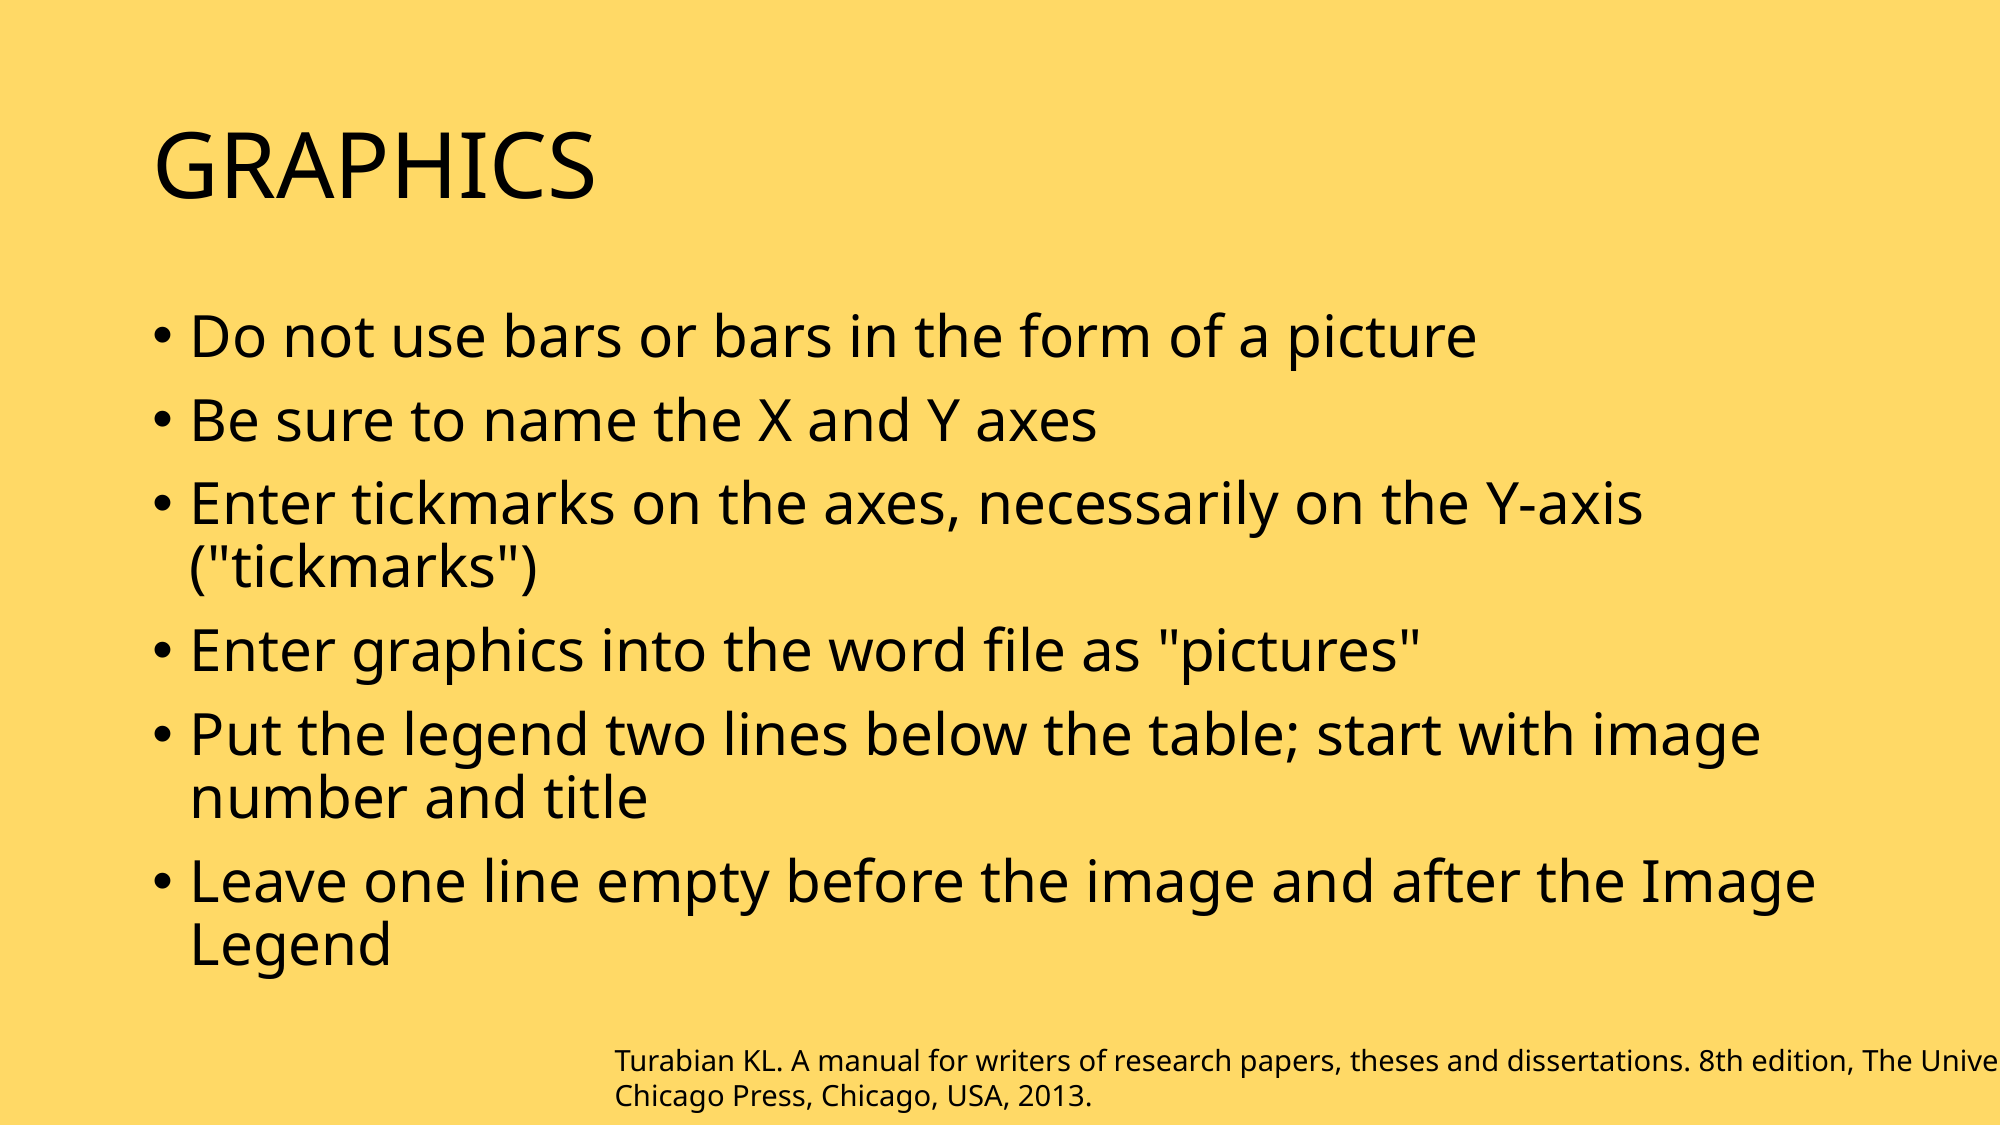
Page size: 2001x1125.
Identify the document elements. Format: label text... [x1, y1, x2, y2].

title GRAPHICS [137, 59, 1863, 278]
text_box Turabian KL. A manual for writers of research papers, theses and dissertations. 8th edition, The University of Chicago Press, Chicago, USA, 2013. [599, 1035, 2000, 1120]
list Do not use bars or bars in the form of a picture Be sure to name the X and Y axes Enter tickmarks on the axes, necessarily on the Y-axis ("tickmarks") Enter graphics into the word file as "pictures" Put the legend two lines below the table; start with image number and title Leave one line empty before the image and after the Image Legend [137, 299, 1863, 1014]
